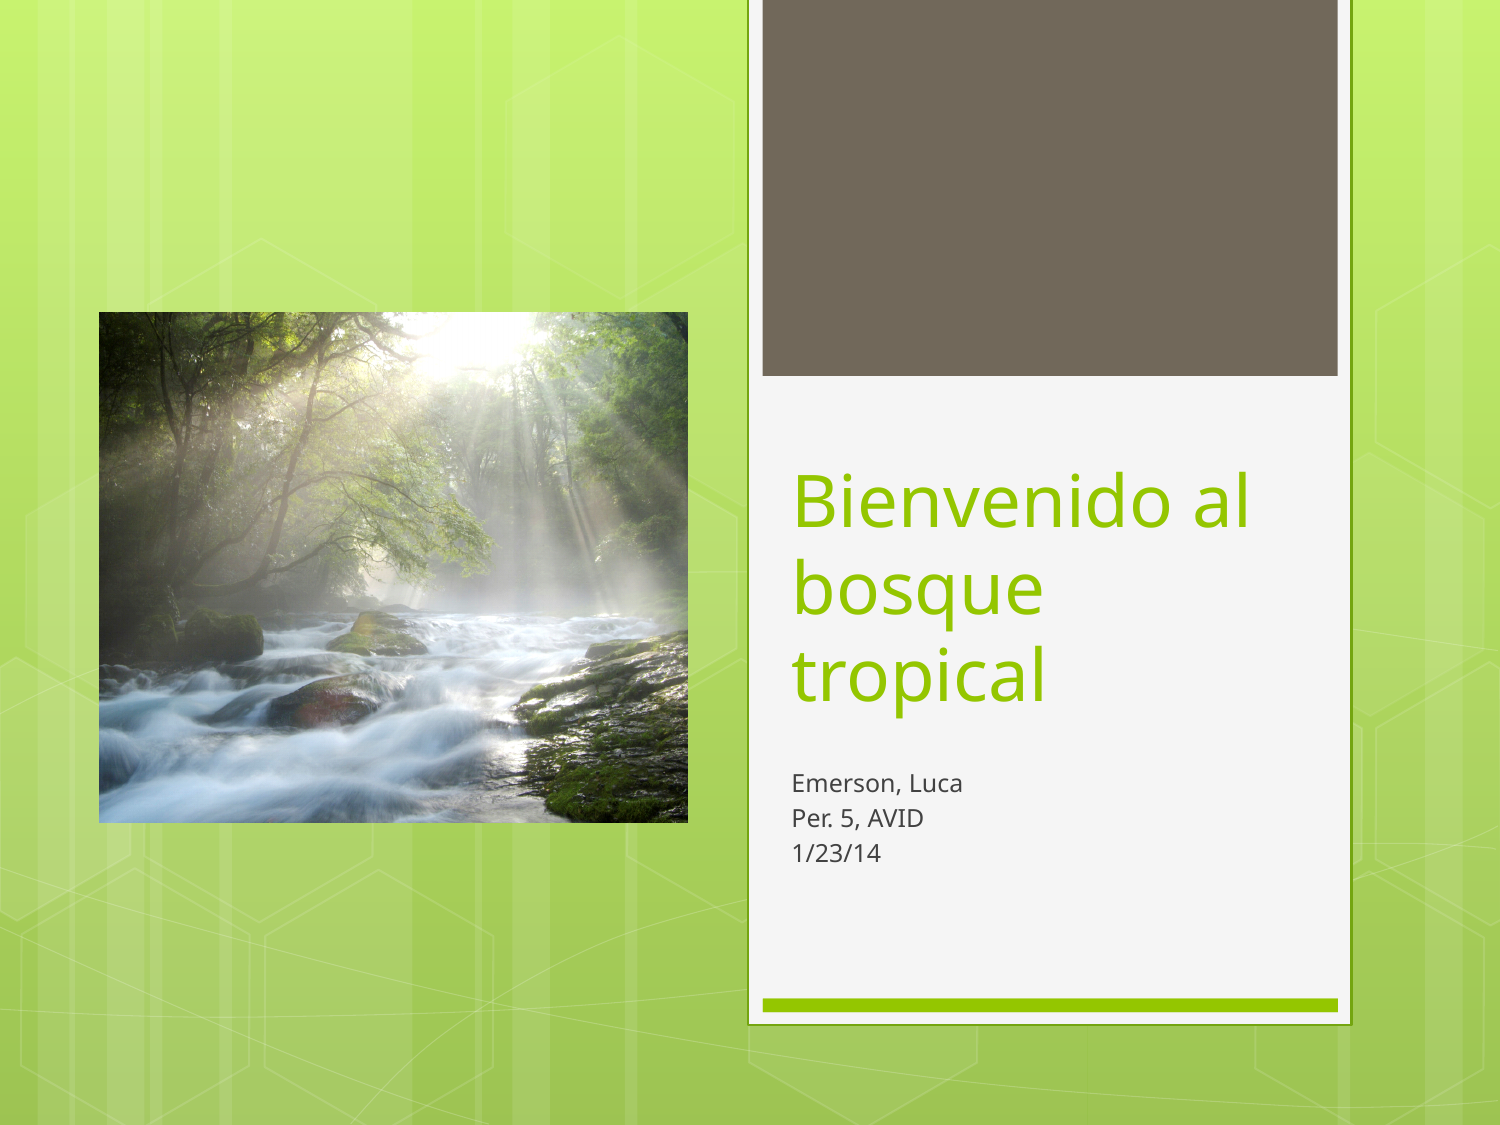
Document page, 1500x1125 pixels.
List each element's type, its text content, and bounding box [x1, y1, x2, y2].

title Bienvenido al bosque tropical [776, 444, 1320, 724]
picture [99, 312, 688, 824]
subtitle Emerson, Luca Per. 5, AVID 1/23/14 [776, 725, 1320, 933]
